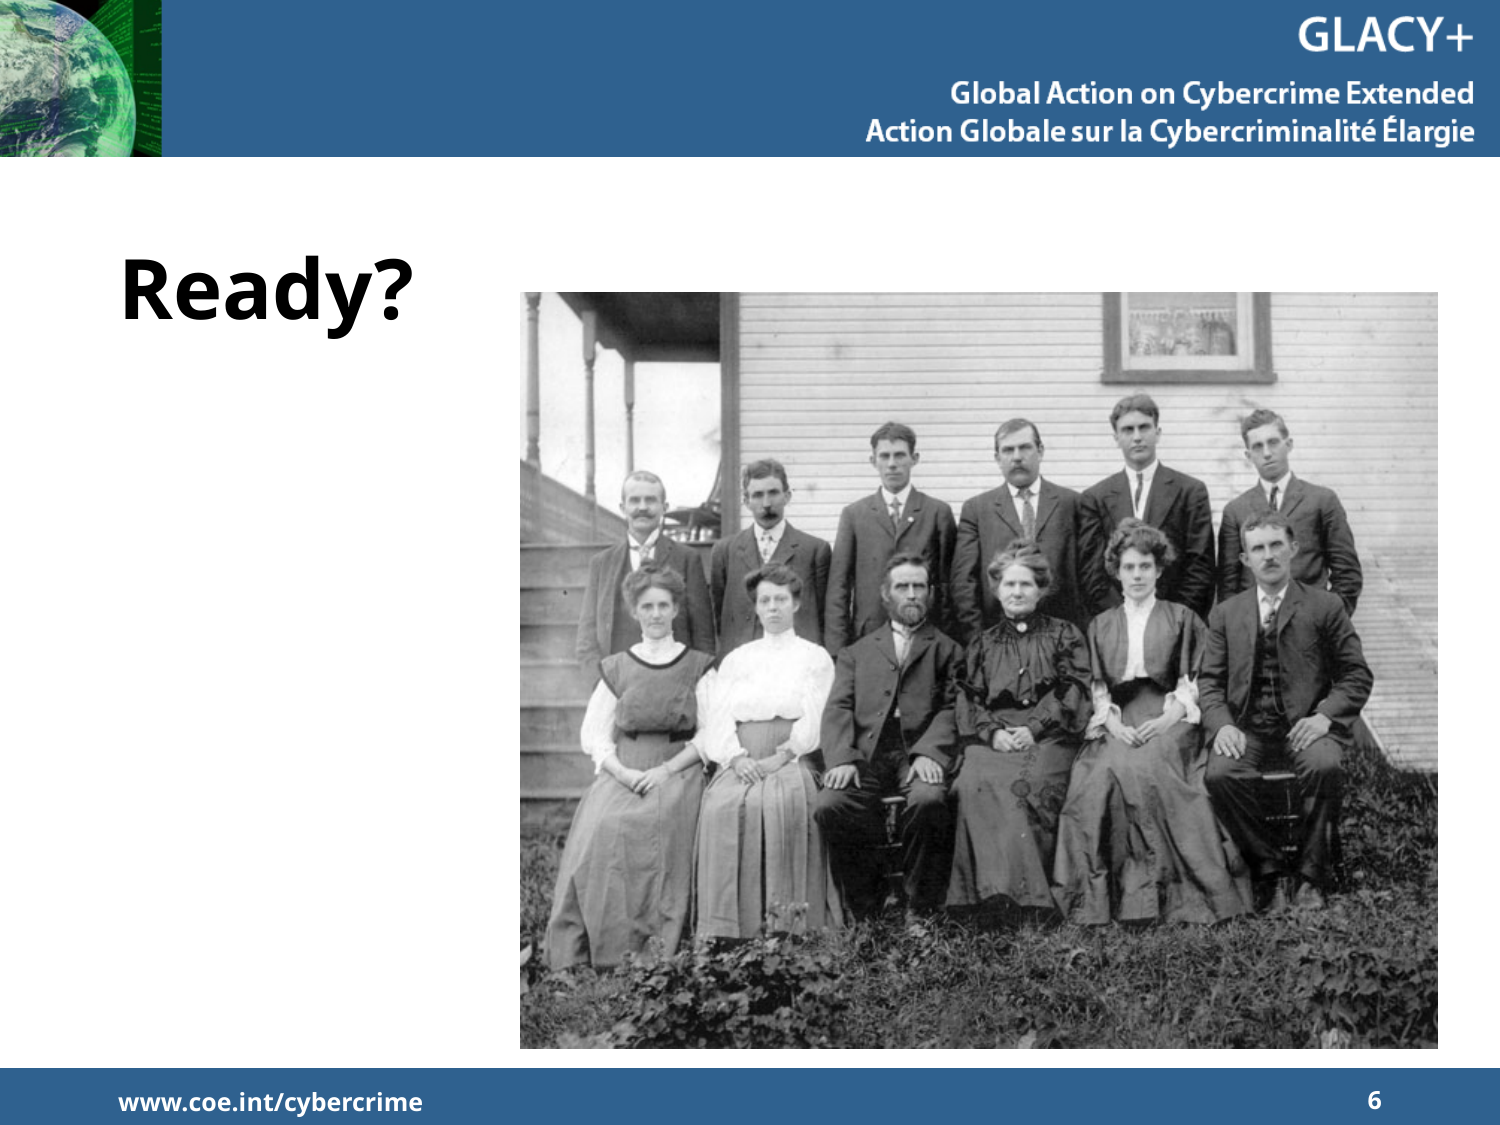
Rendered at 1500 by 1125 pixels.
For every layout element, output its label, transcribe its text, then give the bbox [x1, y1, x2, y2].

title Ready? [103, 197, 1397, 388]
picture [0, 0, 1500, 157]
slide_number www.coe.int/cybercrime [103, 1071, 491, 1125]
picture [520, 292, 1438, 1049]
slide_number 6 [1059, 1071, 1397, 1125]
